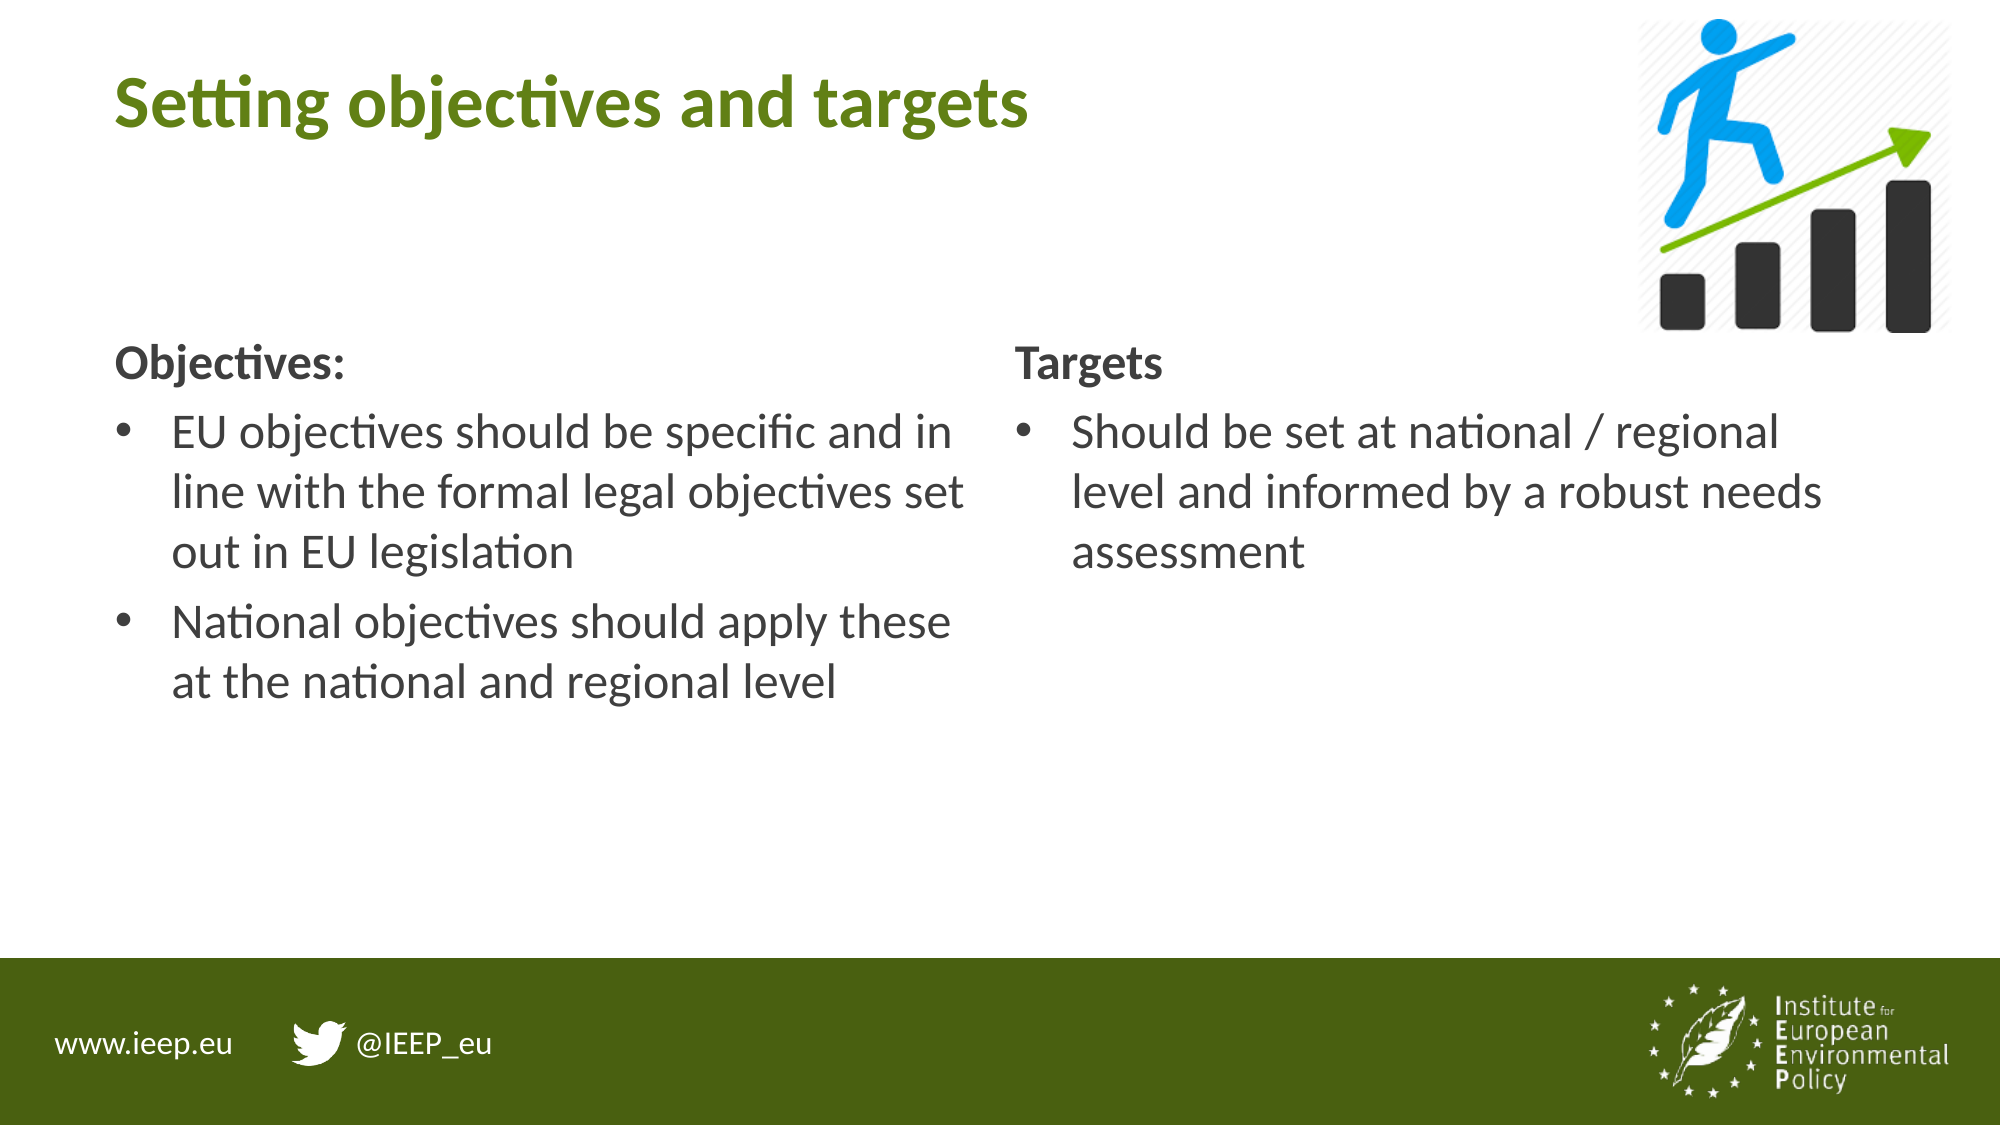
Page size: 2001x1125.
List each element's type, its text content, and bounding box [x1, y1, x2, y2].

picture [291, 1014, 347, 1069]
picture [1637, 18, 1952, 334]
list Targets Should be set at national / regional level and informed by a robust needs assessment [999, 321, 1900, 988]
title Setting objectives and targets [99, 45, 1632, 233]
picture [1615, 976, 1982, 1107]
list Objectives: EU objectives should be specific and in line with the formal legal objectives set out in EU legislation National objectives should apply these at the national and regional level [99, 321, 989, 988]
